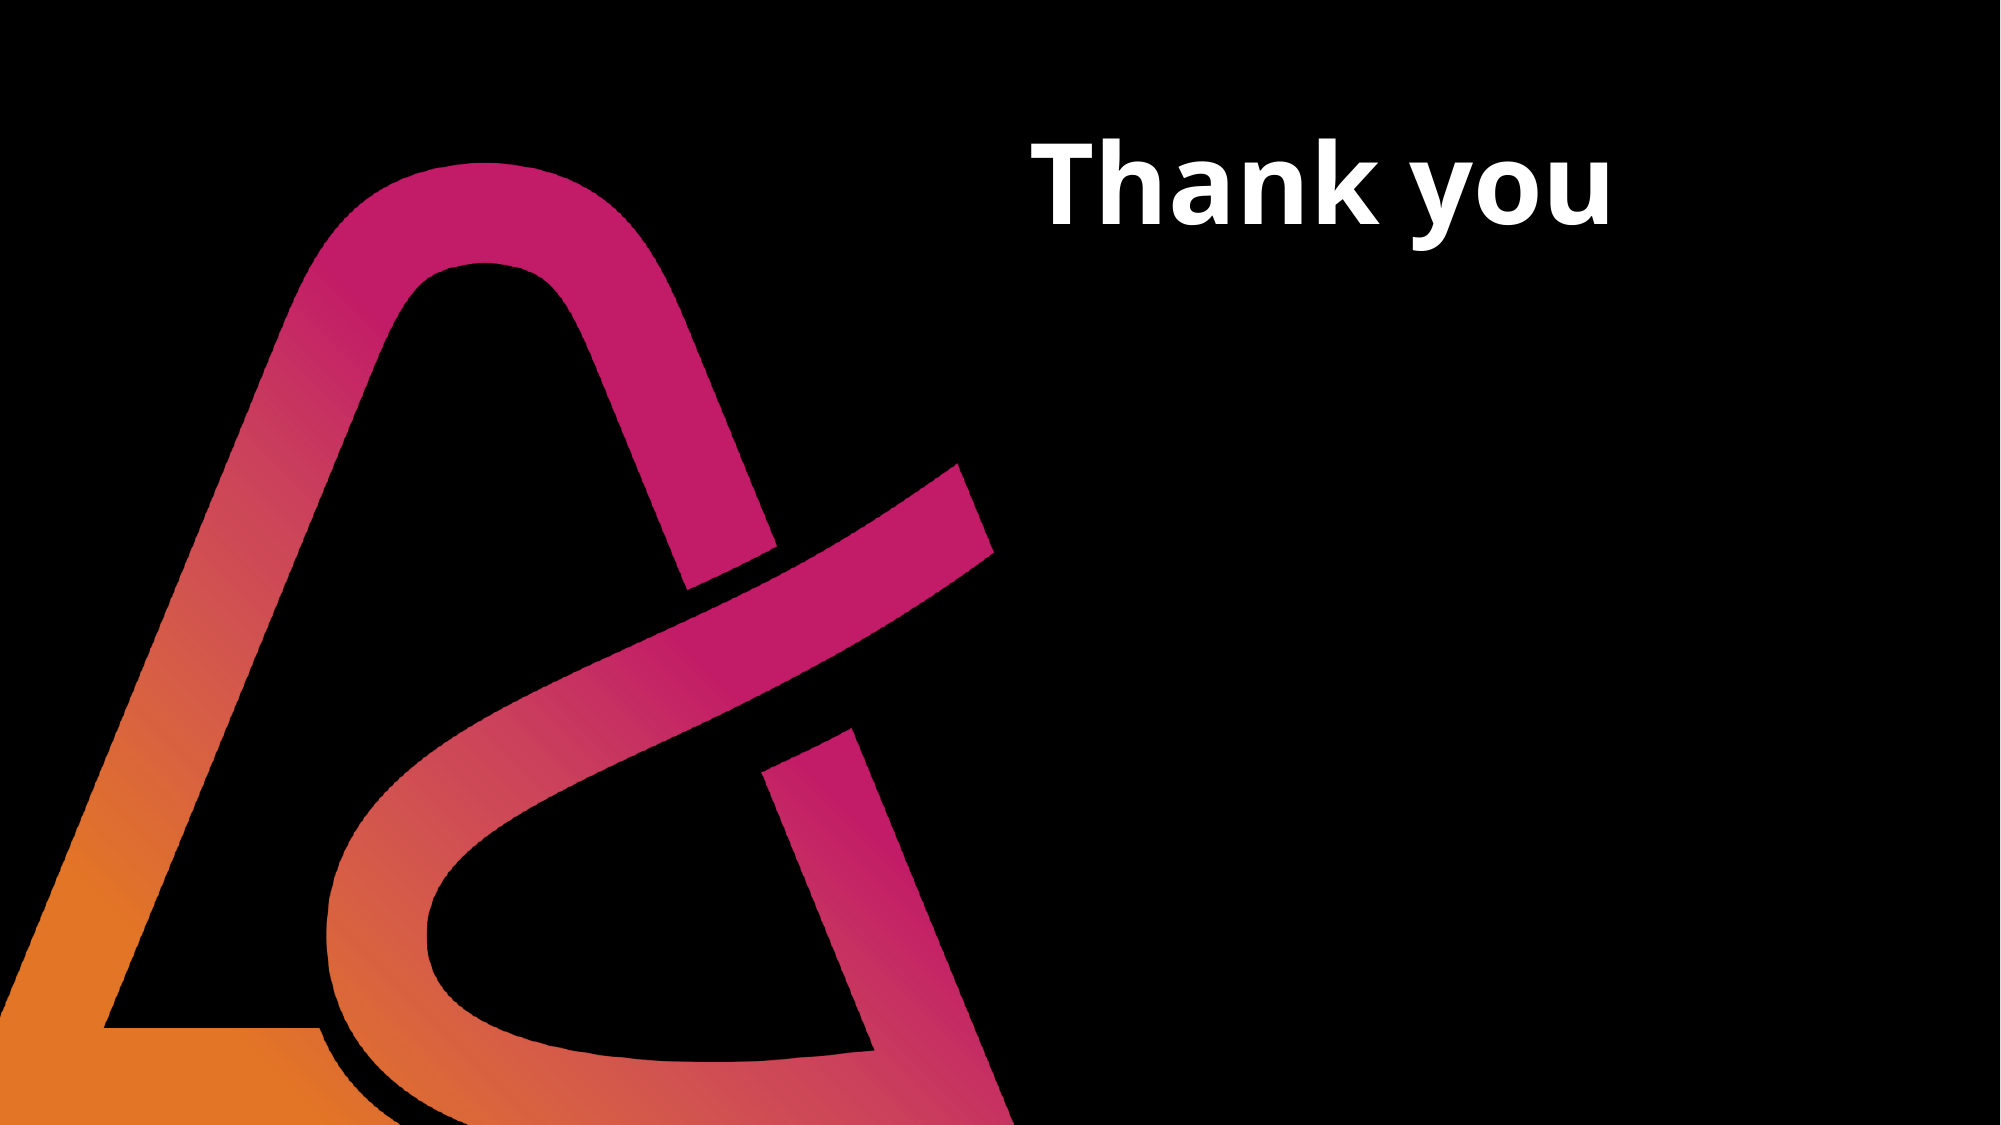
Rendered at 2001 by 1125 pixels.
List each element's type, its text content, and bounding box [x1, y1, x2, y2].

title Thank you [1014, 119, 1863, 396]
picture [0, 143, 1015, 1125]
